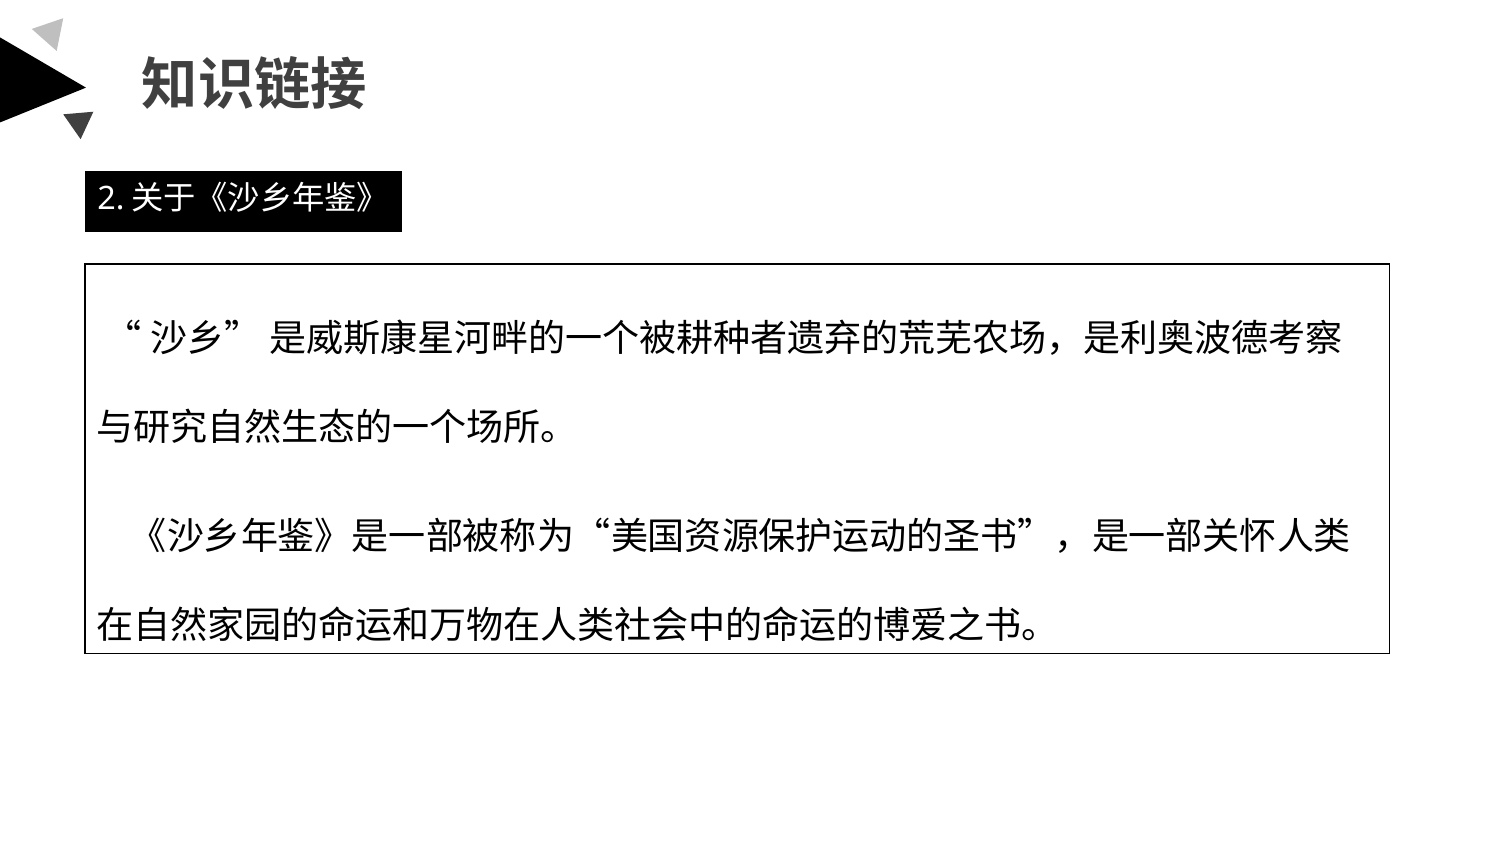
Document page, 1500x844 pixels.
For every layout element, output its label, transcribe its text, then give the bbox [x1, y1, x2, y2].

text_box 2.关于《沙乡年鉴》 [85, 171, 402, 232]
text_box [0, 15, 505, 135]
text_box “沙乡” 是威斯康星河畔的一个被耕种者遗弃的荒芜农场，是利奥波德考察与研究自然生态的一个场所。 《沙乡年鉴》是一部被称为“美国资源保护运动的圣书”，是一部关怀人类在自然家园的命运和万物在人类社会中的命运的博爱之书。 [85, 263, 1390, 654]
